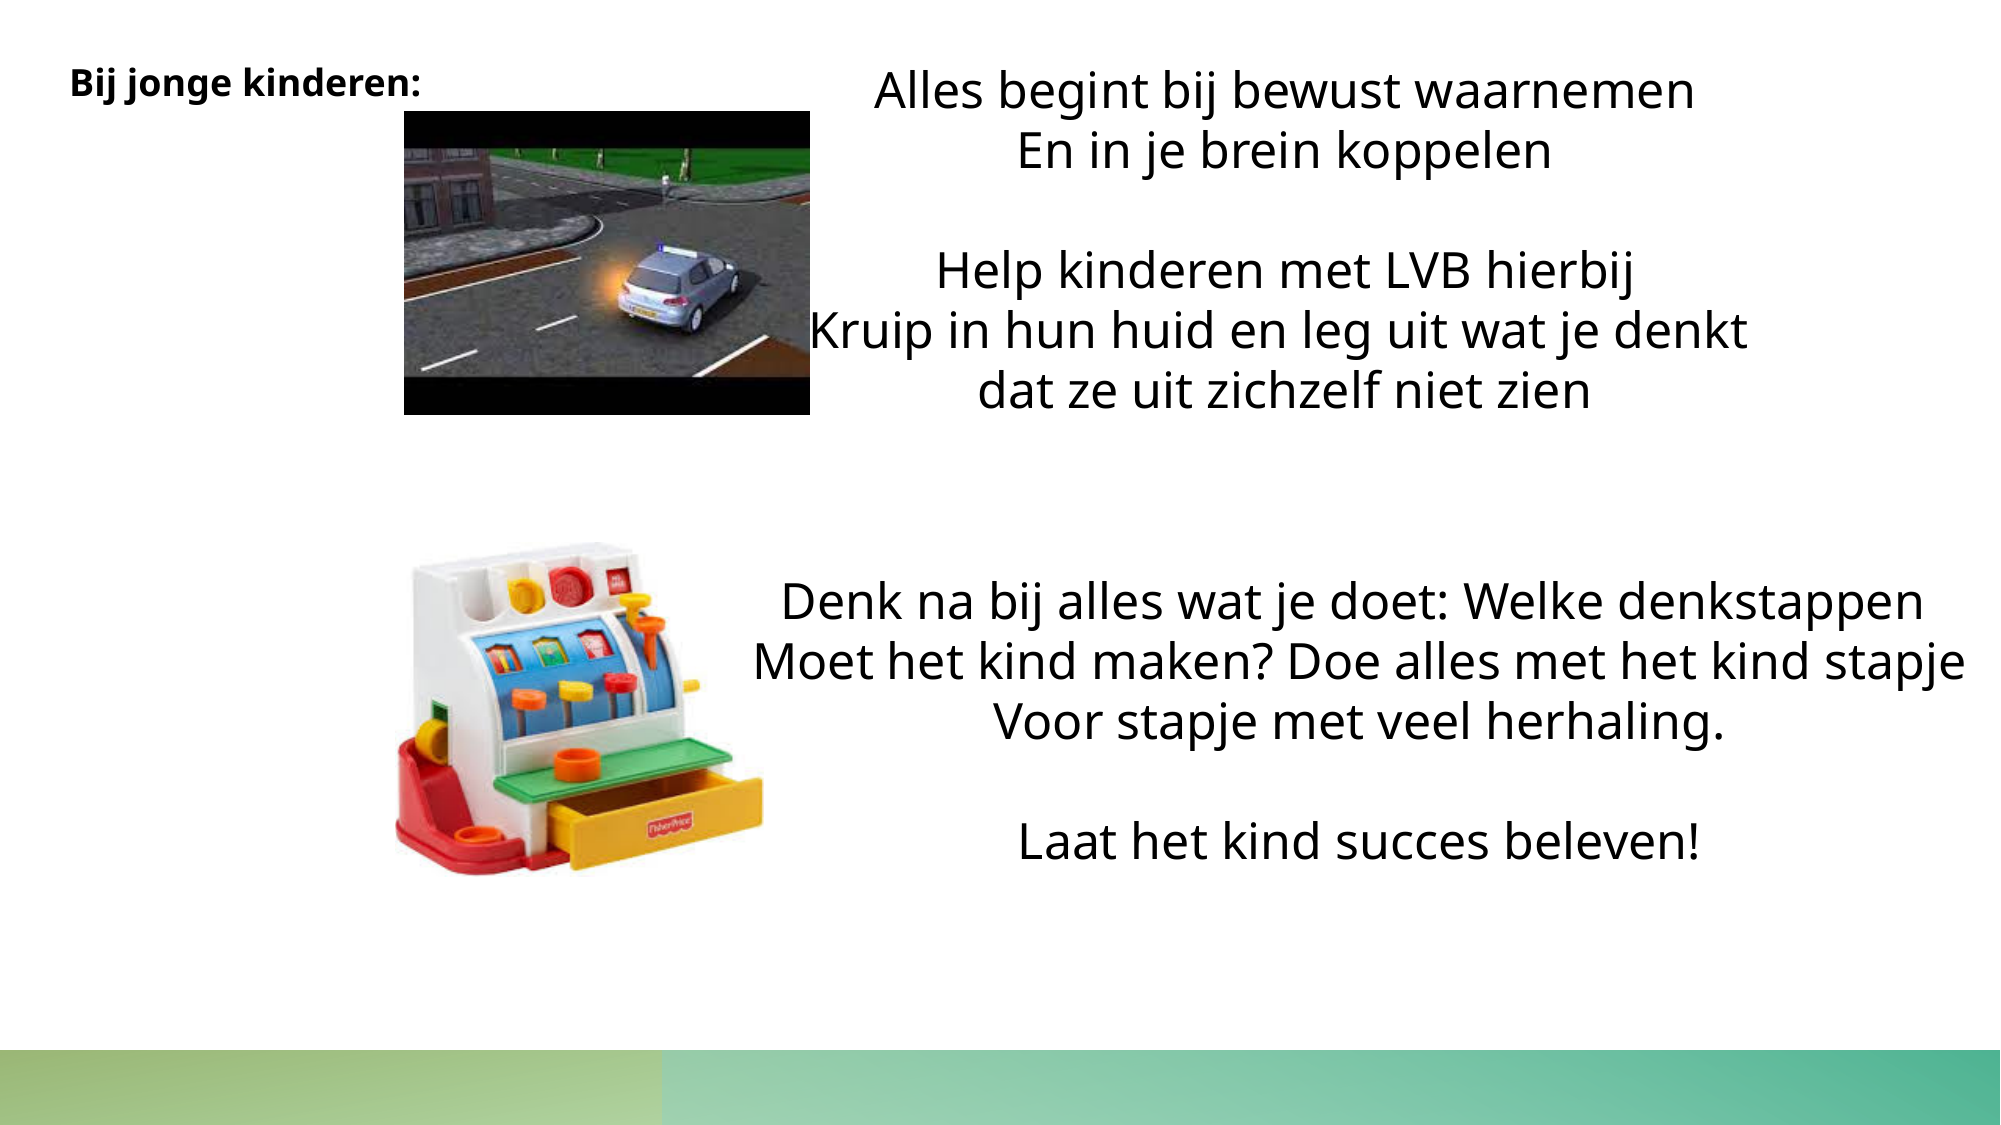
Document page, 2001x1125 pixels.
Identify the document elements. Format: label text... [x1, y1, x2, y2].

text_box Alles begint bij bewust waarnemen En in je brein koppelen Help kinderen met LVB hierbij Kruip in hun huid en leg uit wat je denkt dat ze uit zichzelf niet zien [793, 51, 1777, 426]
picture [404, 111, 810, 416]
text_box Denk na bij alles wat je doet: Welke denkstappen Moet het kind maken? Doe alles met het kind stapje Voor stapje met veel herhaling. Laat het kind succes beleven! [737, 562, 1982, 878]
text_box Bij jonge kinderen: [54, 51, 437, 111]
picture [395, 542, 764, 877]
